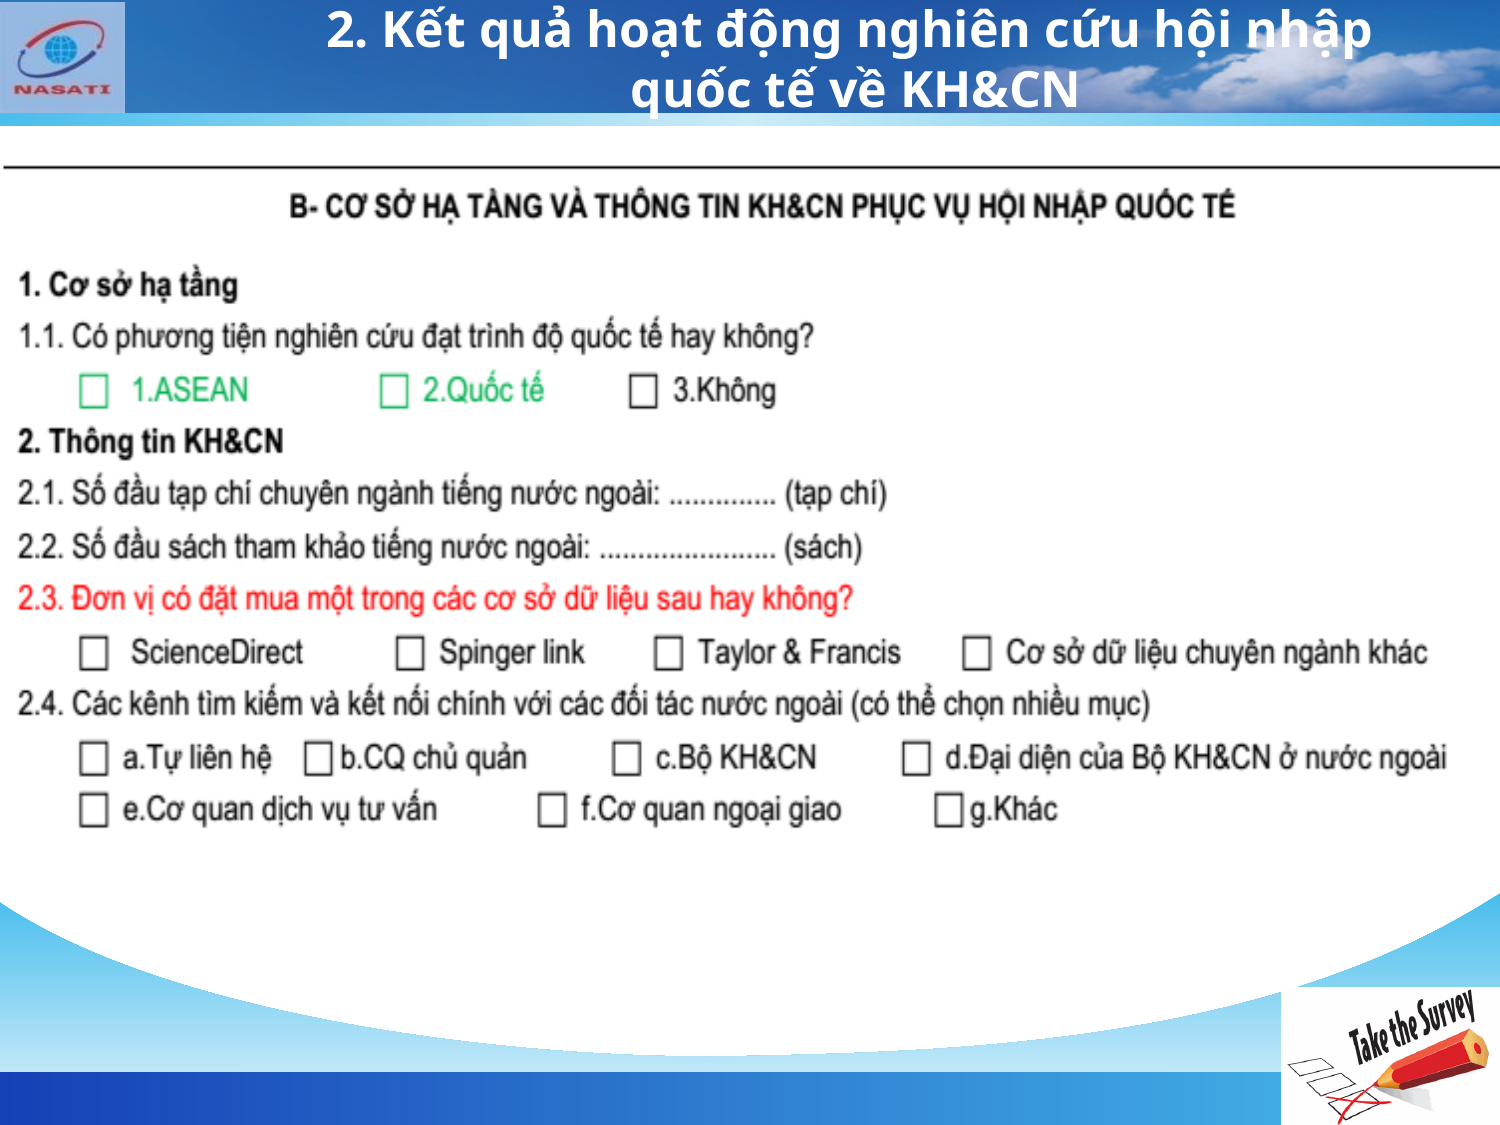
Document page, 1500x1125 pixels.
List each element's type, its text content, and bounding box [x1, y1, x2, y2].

picture [0, 0, 1500, 114]
picture [1281, 987, 1500, 1125]
title 2. Kết quả hoạt động nghiên cứu hội nhập quốc tế về KH&CN [125, 11, 1500, 104]
picture [0, 162, 1500, 838]
